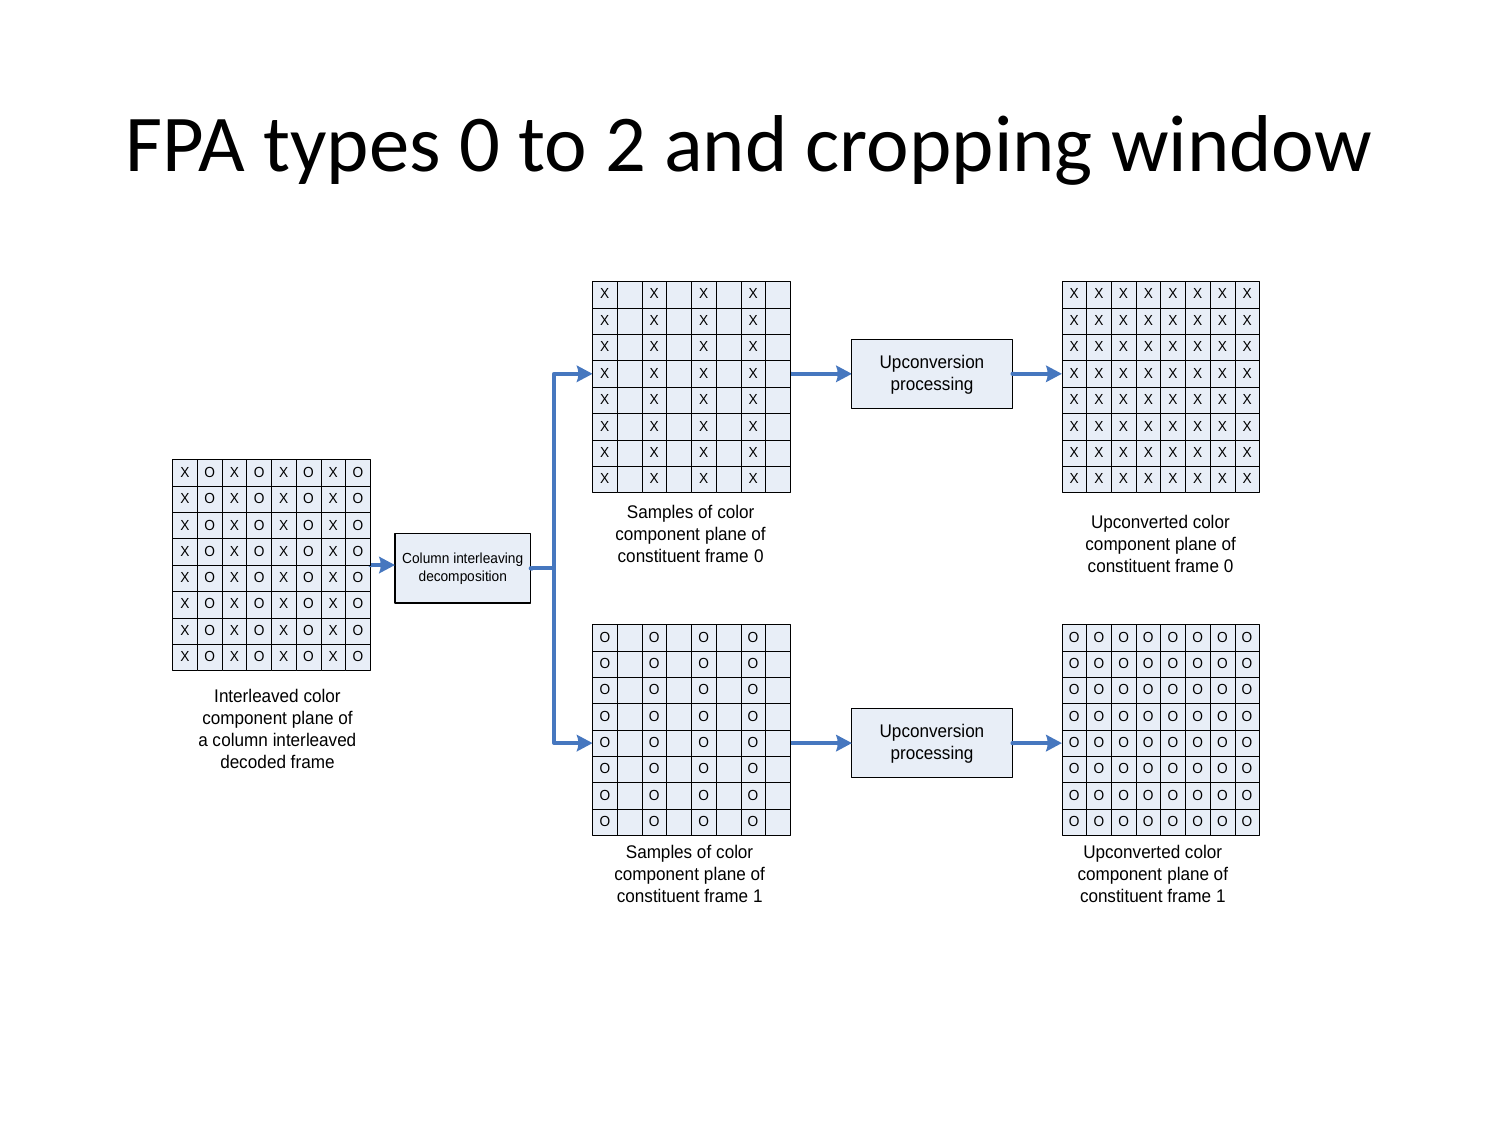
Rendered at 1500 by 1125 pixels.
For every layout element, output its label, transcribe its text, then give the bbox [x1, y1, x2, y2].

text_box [120, 255, 1294, 917]
title FPA types 0 to 2 and cropping window [75, 45, 1425, 233]
